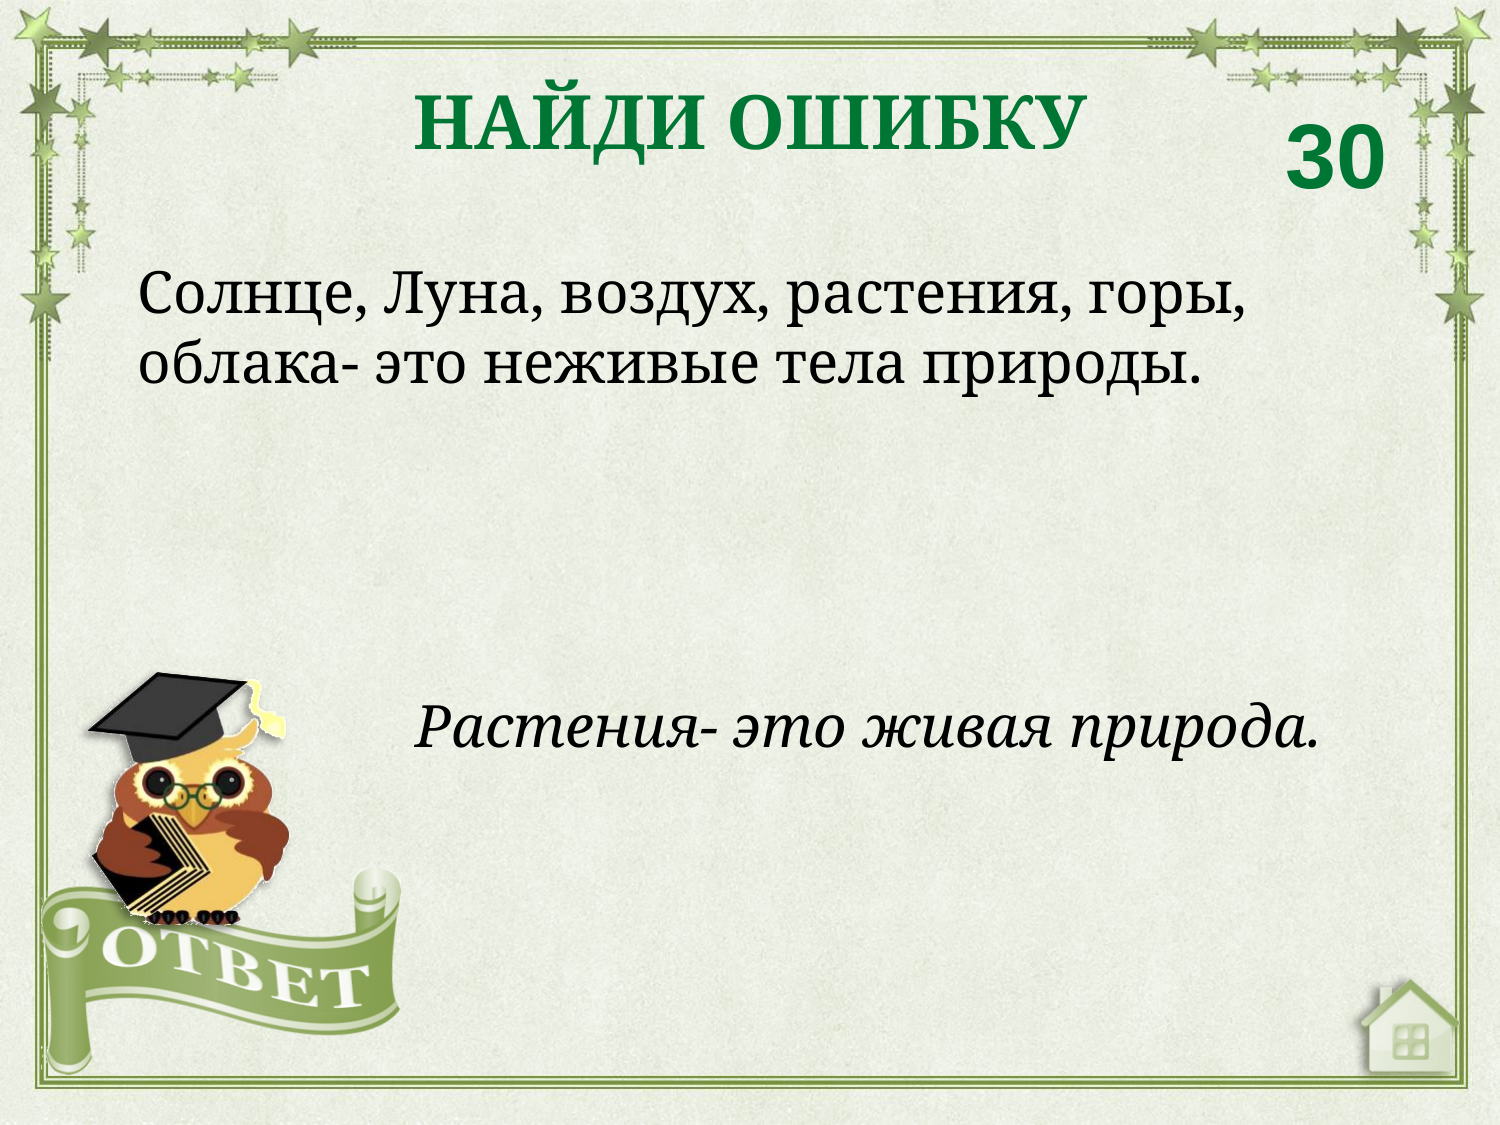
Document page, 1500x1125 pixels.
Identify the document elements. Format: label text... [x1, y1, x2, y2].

text_box Растения- это живая природа. [400, 681, 1435, 766]
text_box Солнце, Луна, воздух, растения, горы, облака- это неживые тела природы. [123, 247, 1378, 403]
text_box 30 [1266, 89, 1407, 215]
text_box НАЙДИ ОШИБКУ [301, 66, 1200, 172]
picture [0, 0, 1500, 1125]
